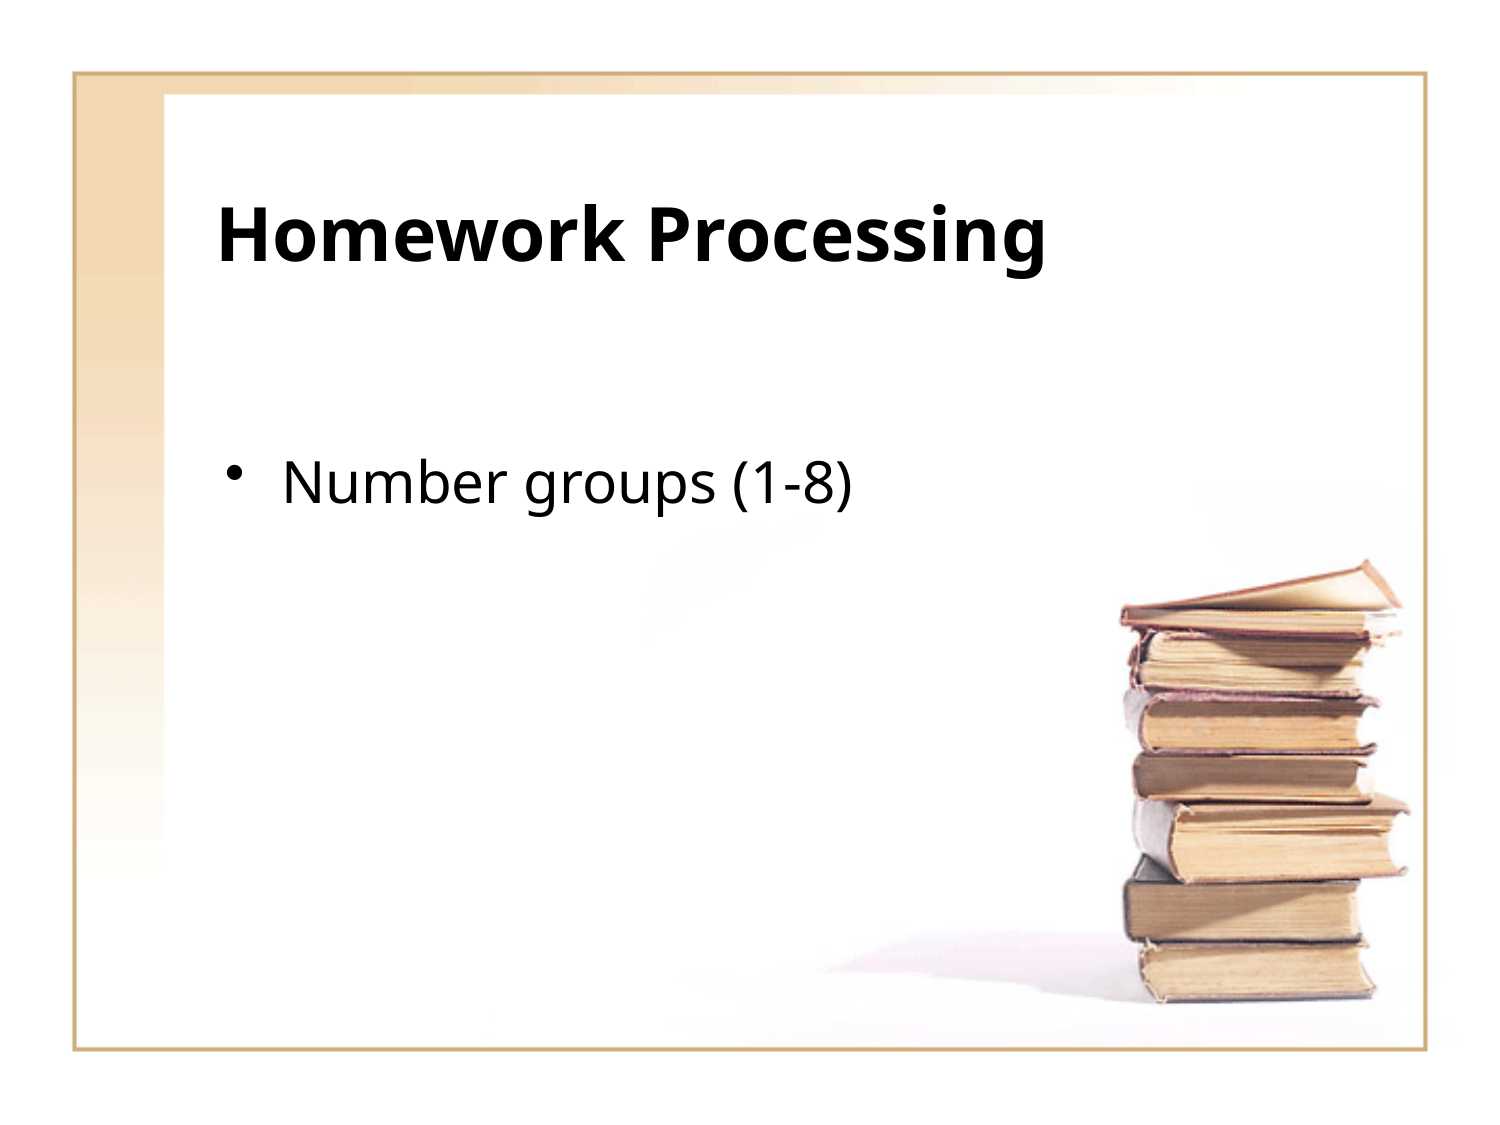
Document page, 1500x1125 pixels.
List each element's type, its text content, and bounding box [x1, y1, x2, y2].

title Homework Processing [199, 112, 1373, 351]
list Number groups (1-8) [209, 437, 1073, 1006]
picture [0, 0, 1500, 1125]
